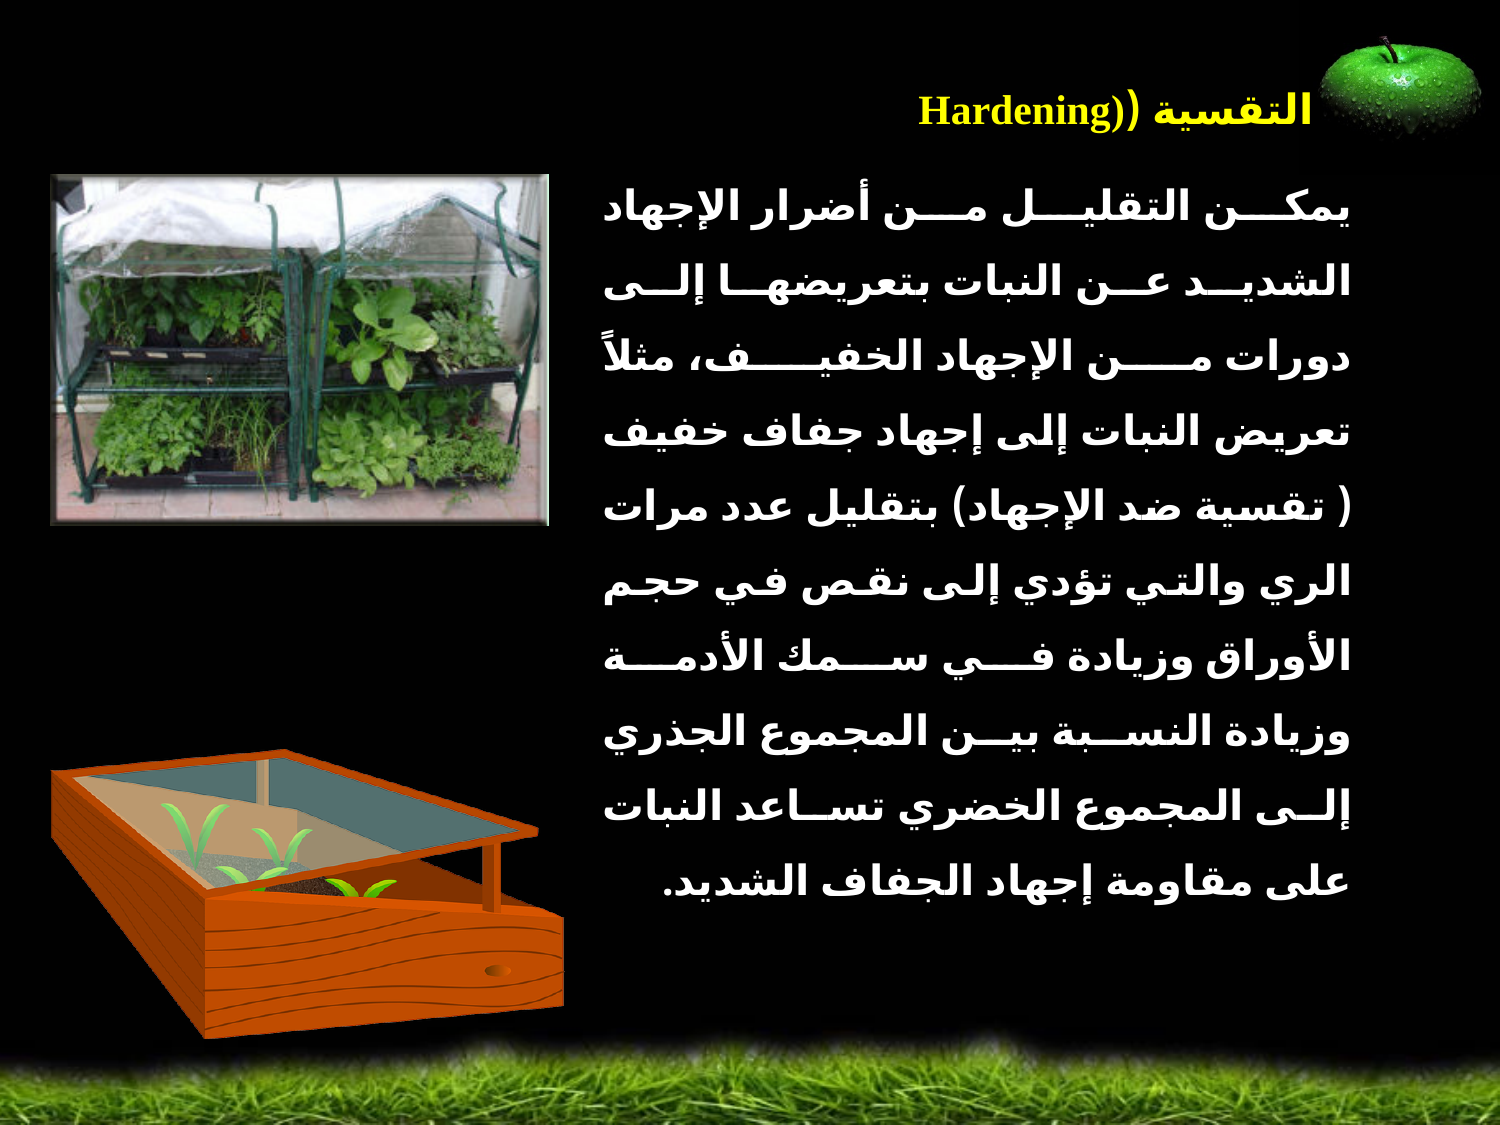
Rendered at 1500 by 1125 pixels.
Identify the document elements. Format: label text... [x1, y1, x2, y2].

text_box التقسية ((Hardening [893, 75, 1329, 140]
picture [0, 0, 1500, 1125]
text_box يمكن التقليل من أضرار الإجهاد الشديد عن النبات بتعريضها إلى دورات من الإجهاد الخفيف، مثلاً تعريض النبات إلى إجهاد جفاف خفيف ( تقسية ضد الإجهاد) بتقليل عدد مرات الري والتي تؤدي إلى نقص في حجم الأوراق وزيادة في سمك الأدمة وزيادة النسبة بين المجموع الجذري إلى المجموع الخضري تساعد النبات على مقاومة إجهاد الجفاف الشديد. [587, 146, 1368, 912]
